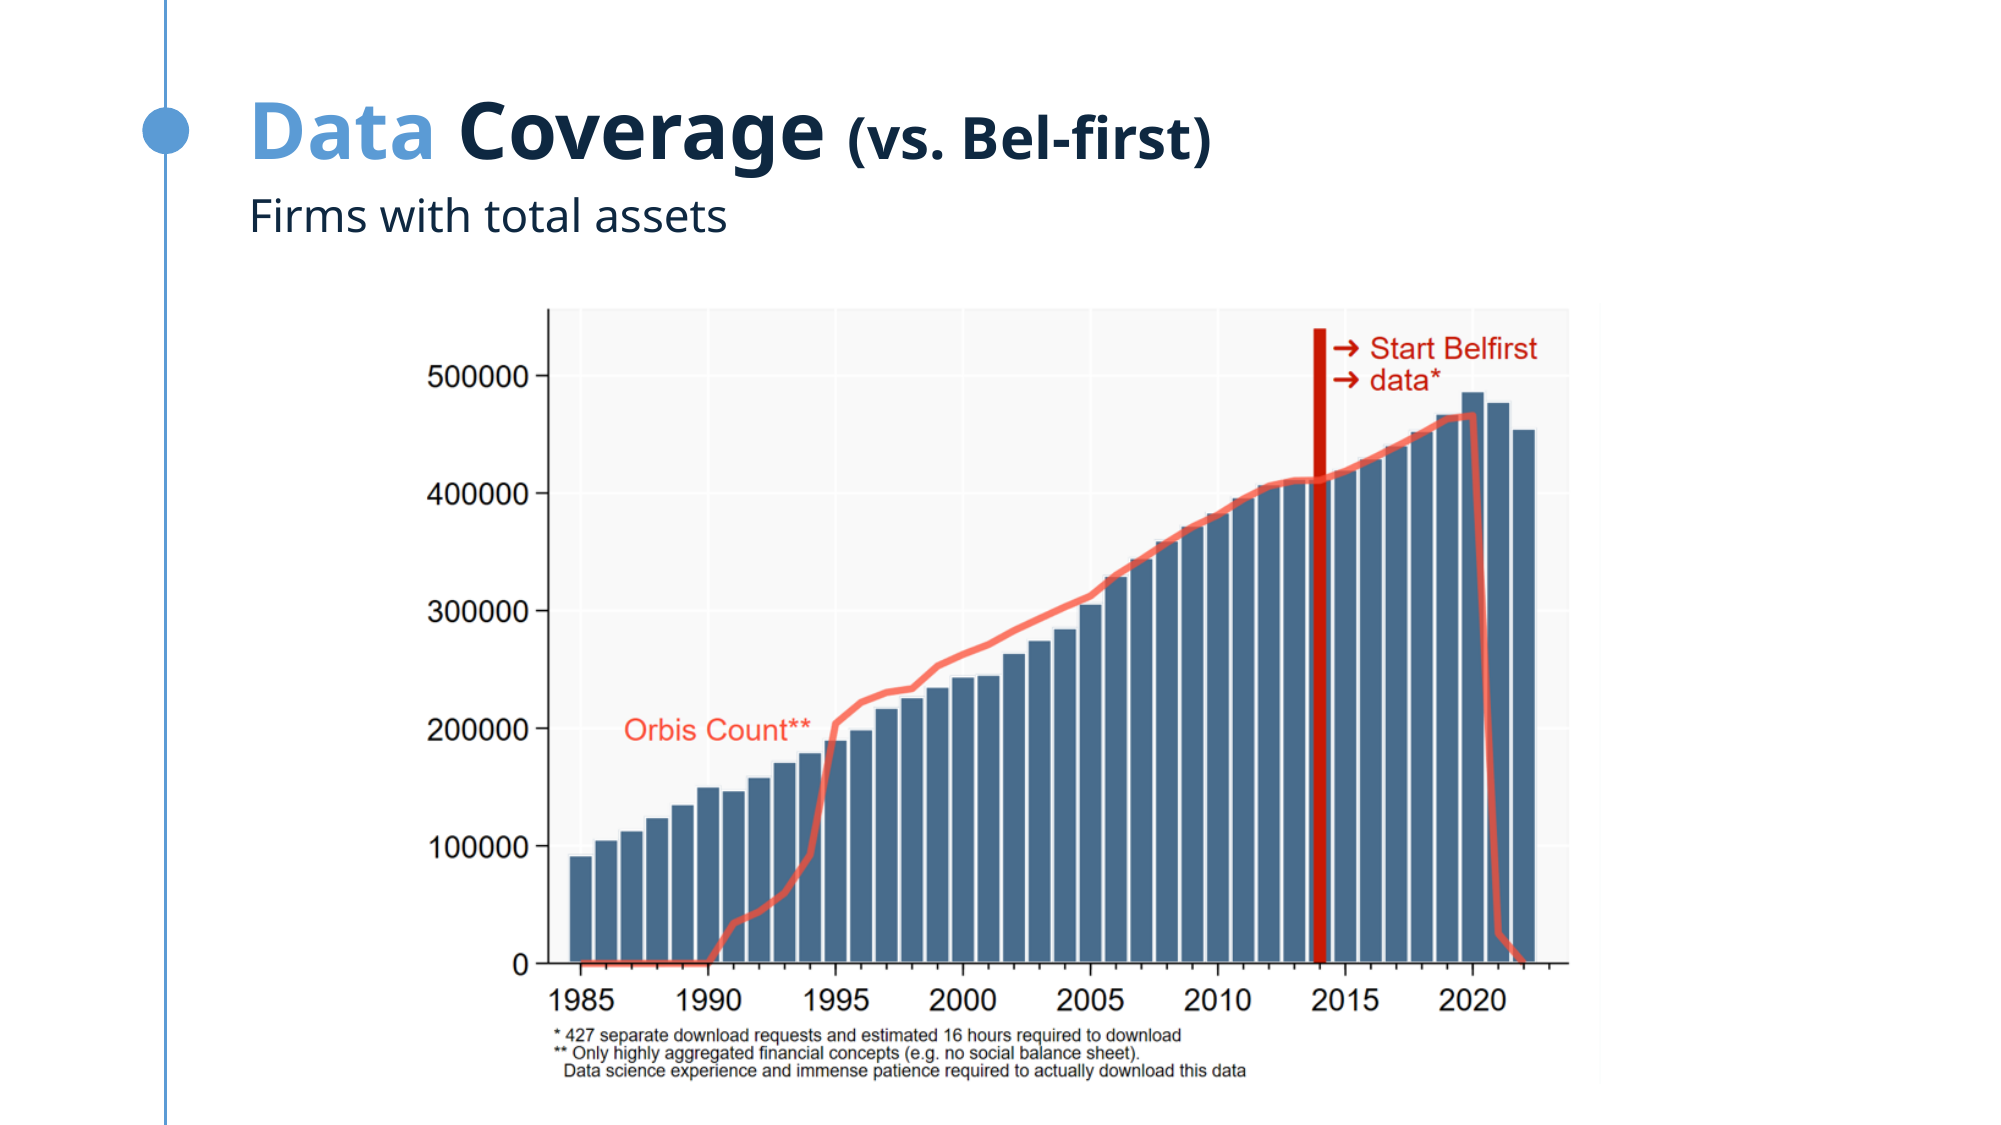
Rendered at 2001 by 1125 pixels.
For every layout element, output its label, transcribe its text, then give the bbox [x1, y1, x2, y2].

text_box [142, 107, 165, 155]
text_box [167, 107, 190, 154]
text_box Firms with total assets [233, 165, 816, 246]
picture [398, 302, 1602, 1085]
text_box Data Coverage (vs. Bel-first) [233, 73, 1800, 179]
